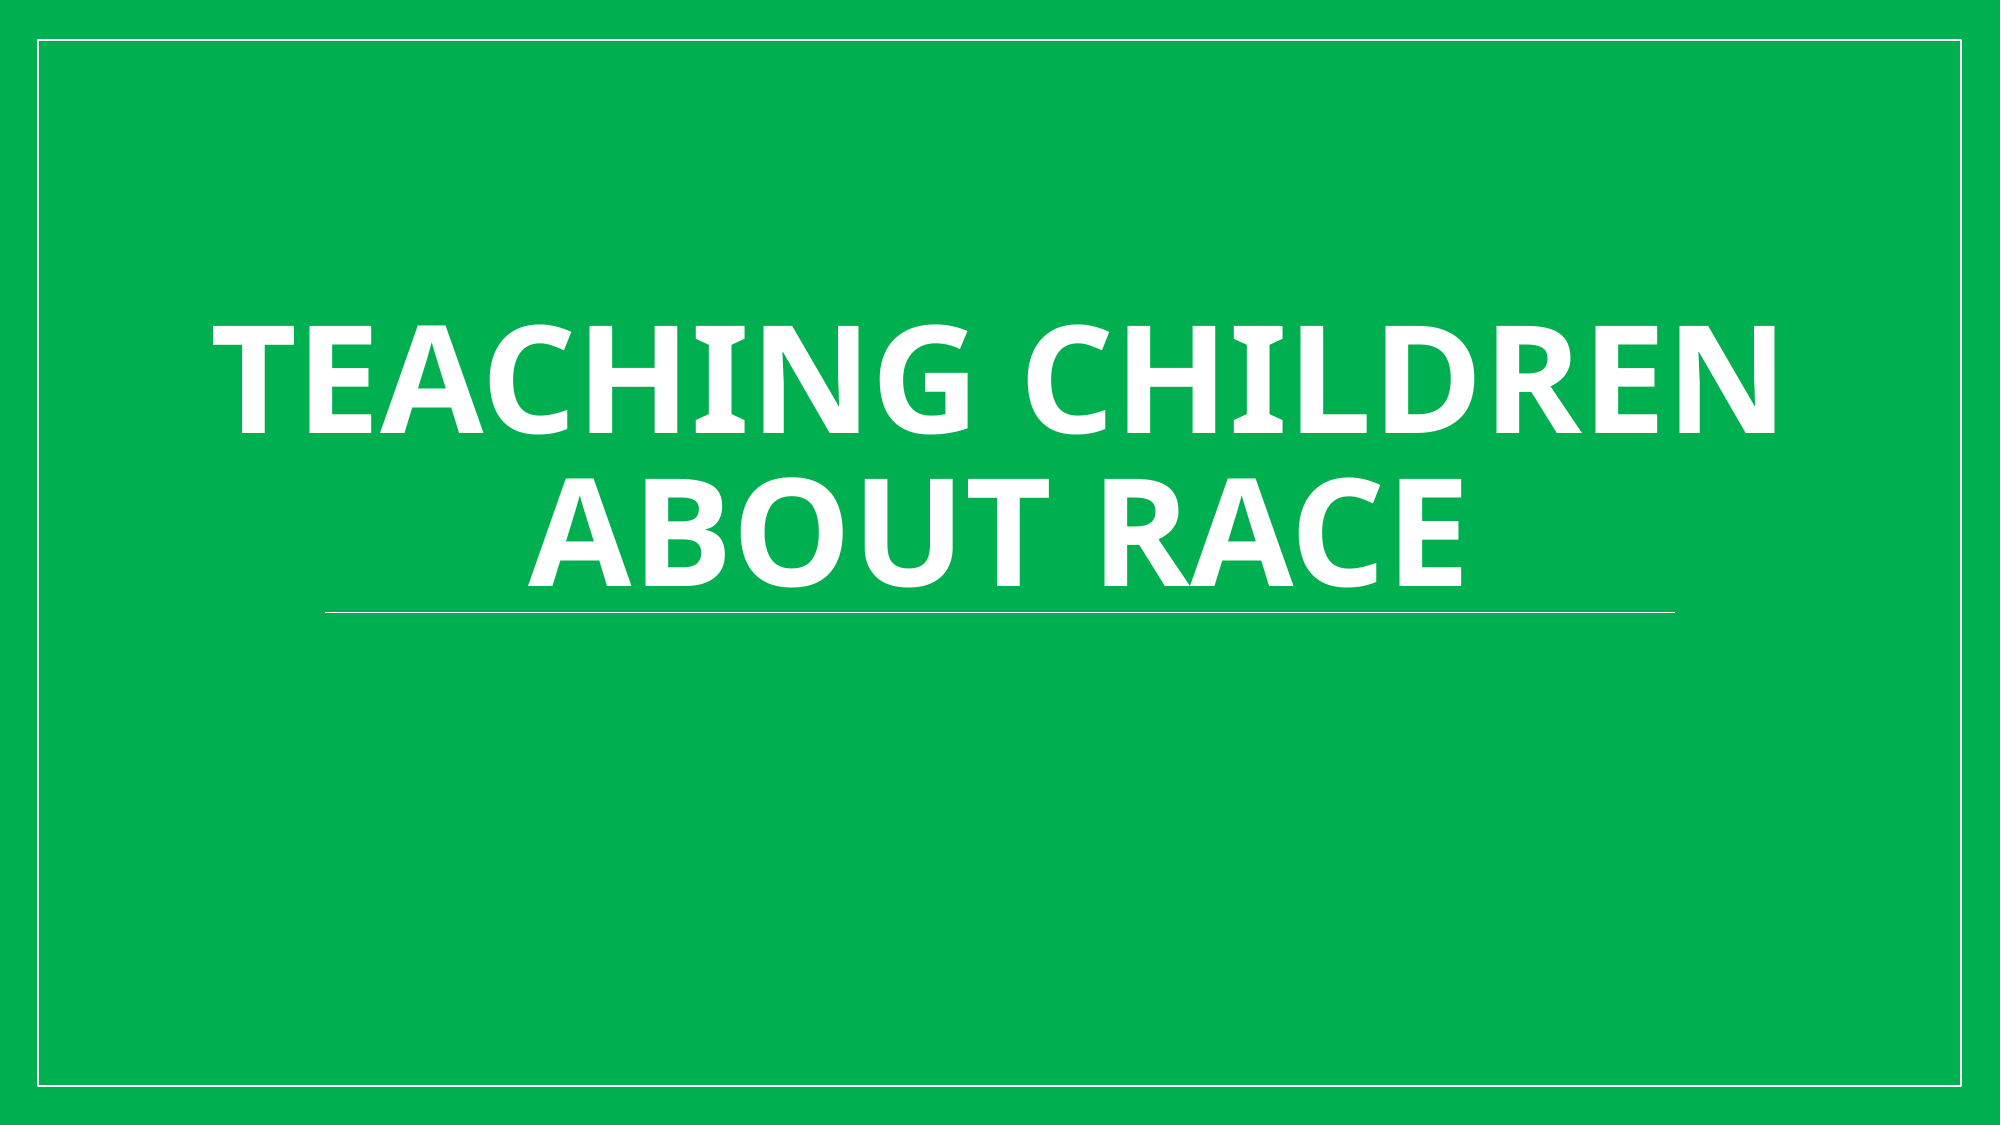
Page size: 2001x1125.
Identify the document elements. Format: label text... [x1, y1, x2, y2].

title Teaching children about race [182, 144, 1818, 625]
